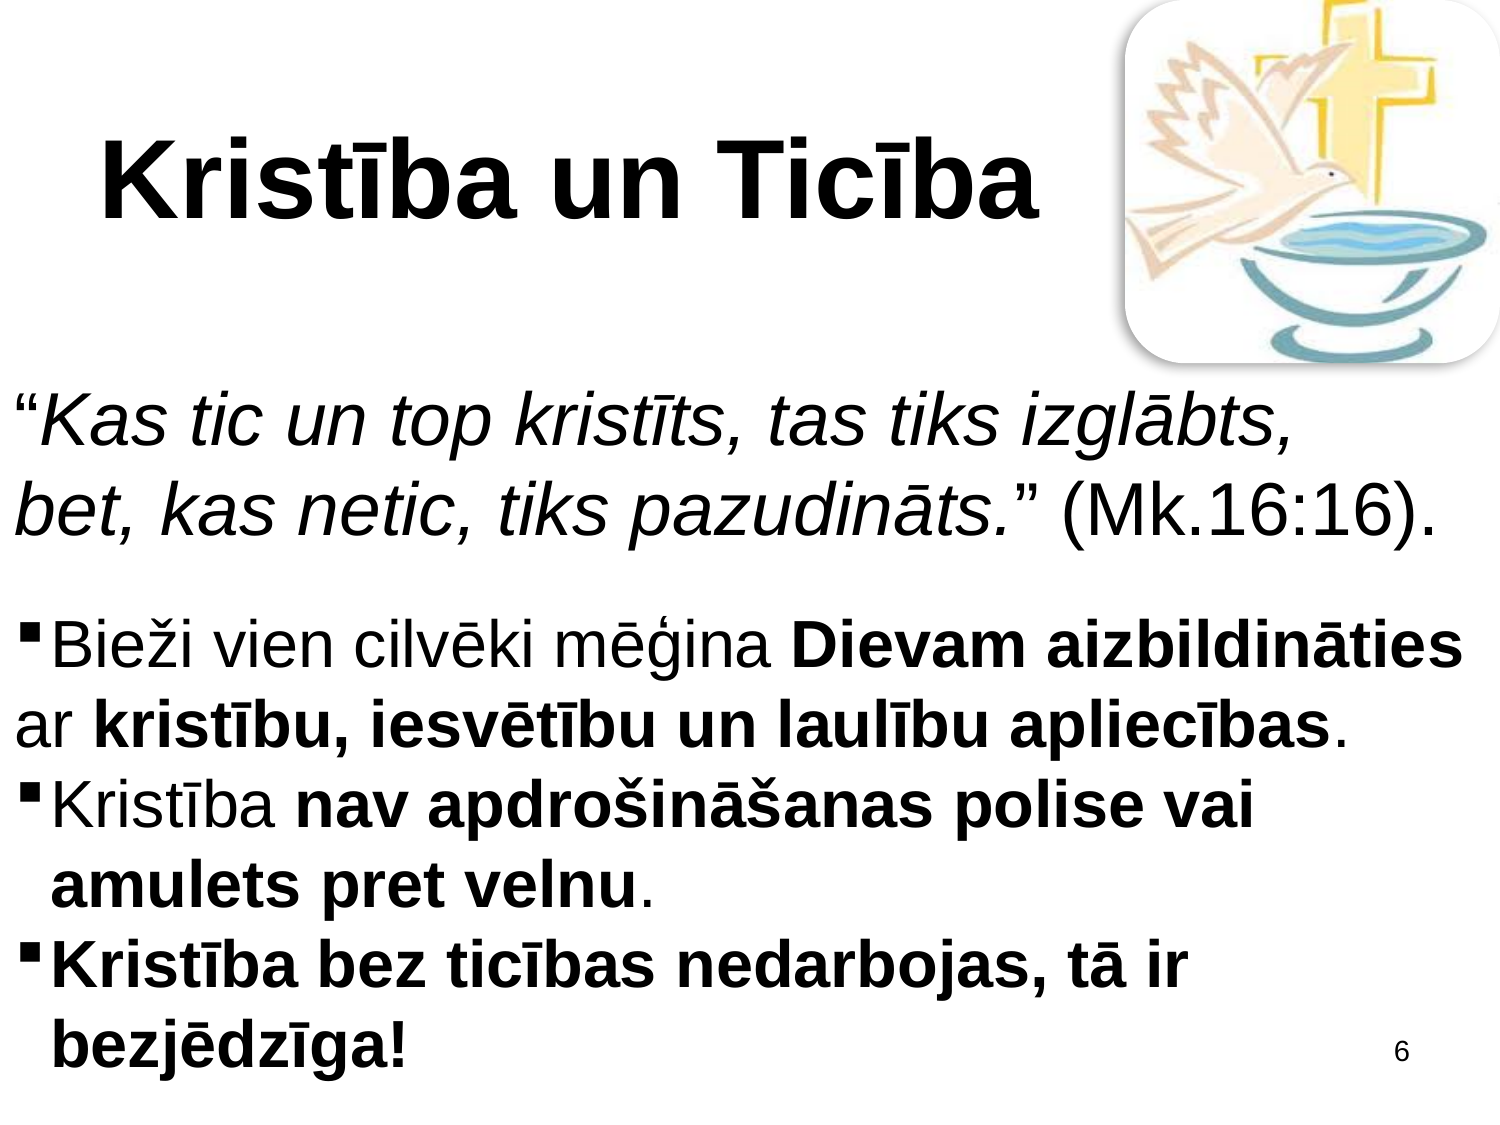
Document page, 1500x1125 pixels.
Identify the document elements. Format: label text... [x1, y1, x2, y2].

picture [1124, 0, 1500, 364]
text_box “Kas tic un top kristīts, tas tiks izglābts, bet, kas netic, tiks pazudināts.” (Mk.16:16). Bieži vien cilvēki mēģina Dievam aizbildināties ar kristību, iesvētību un laulību apliecības. Kristība nav apdrošināšanas polise vai amulets pret velnu. Kristība bez ticības nedarbojas, tā ir bezjēdzīga! [0, 363, 1500, 1088]
text_box 6 [1074, 1024, 1425, 1103]
text_box Kristība un Ticība [0, 117, 1111, 231]
